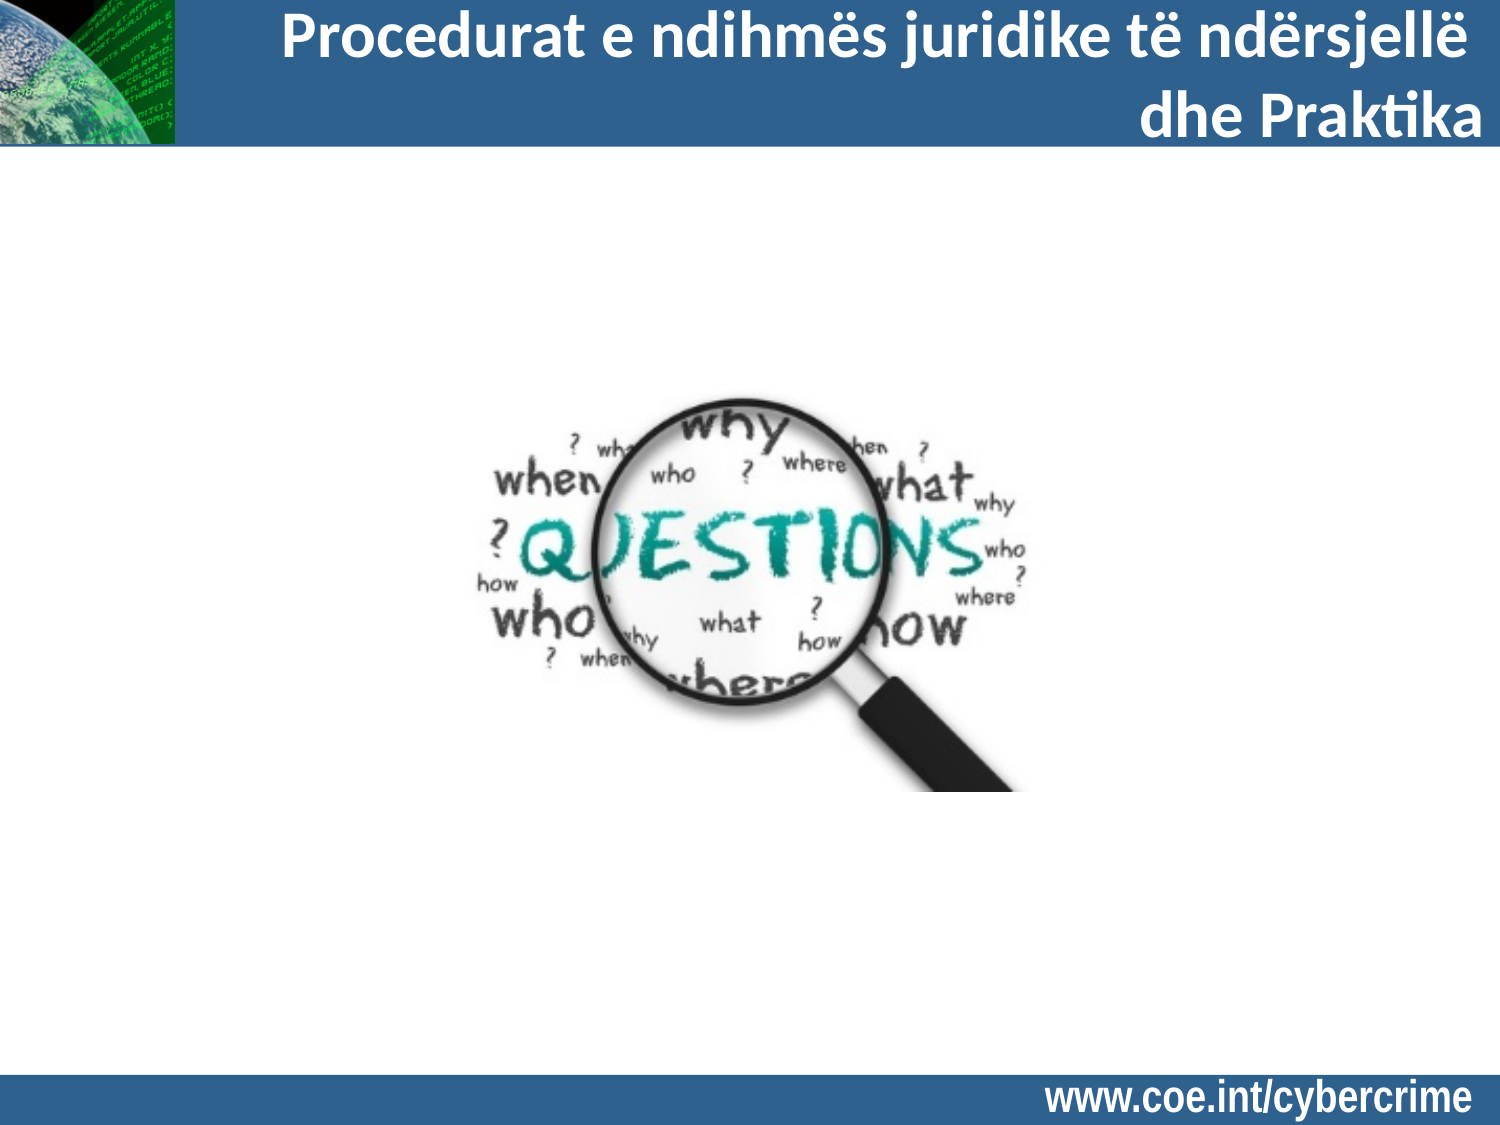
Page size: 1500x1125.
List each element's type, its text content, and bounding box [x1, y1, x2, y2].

text_box www.coe.int/cybercrime [1030, 1059, 1500, 1125]
picture [0, 0, 175, 144]
text_box [0, 1073, 1030, 1125]
picture [443, 332, 1057, 793]
text_box Procedurat e ndihmës juridike të ndërsjellë dhe Praktika [177, 0, 1500, 149]
